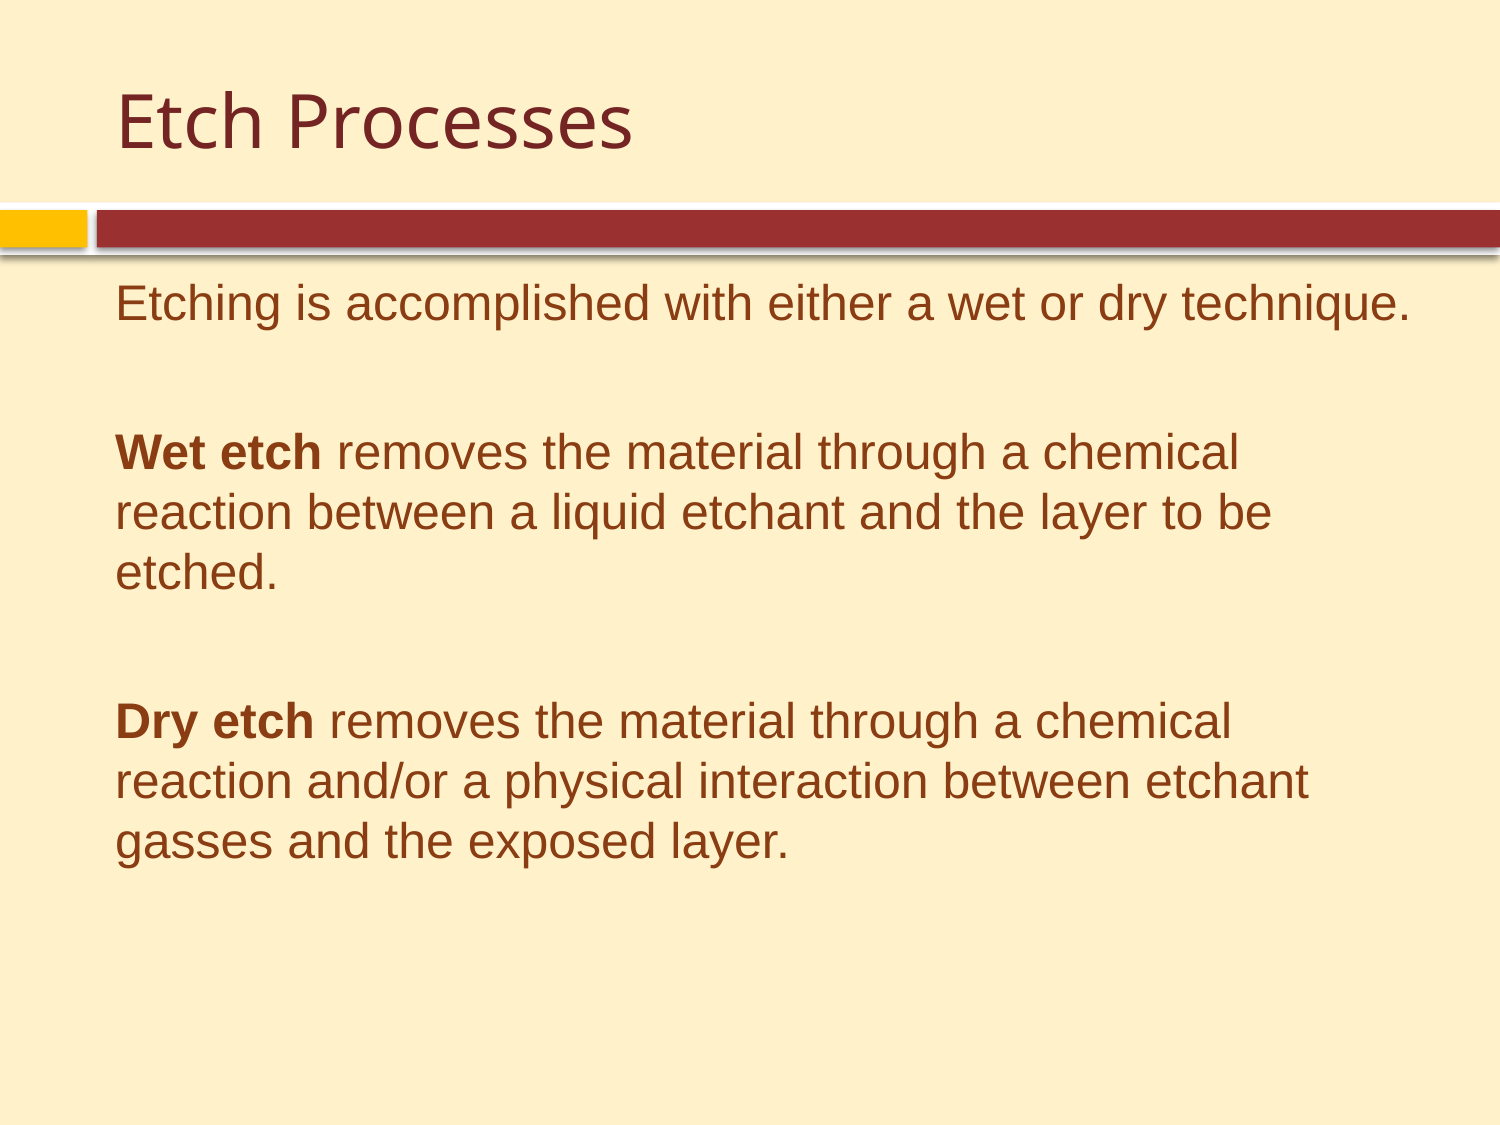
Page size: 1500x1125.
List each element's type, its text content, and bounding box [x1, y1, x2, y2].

list Etching is accomplished with either a wet or dry technique. Wet etch removes the material through a chemical reaction between a liquid etchant and the layer to be etched. Dry etch removes the material through a chemical reaction and/or a physical interaction between etchant gasses and the exposed layer. [100, 262, 1438, 1000]
title Etch Processes [100, 37, 1438, 200]
